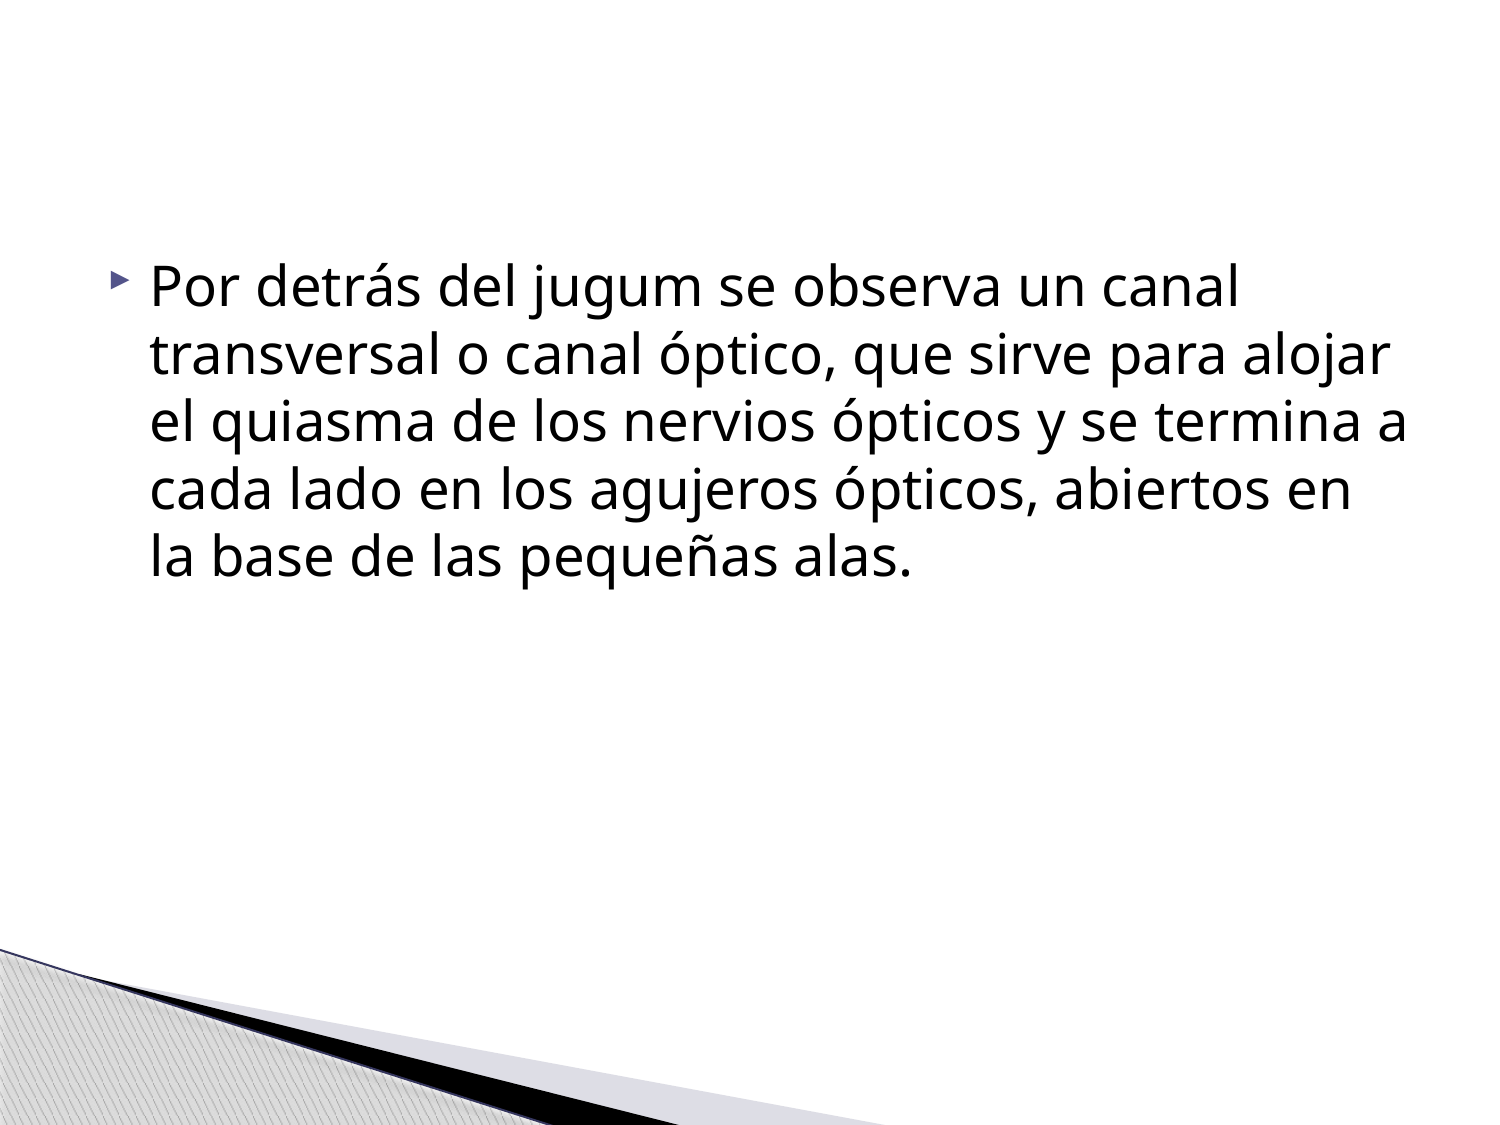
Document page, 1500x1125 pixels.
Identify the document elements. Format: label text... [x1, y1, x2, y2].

list Por detrás del jugum se observa un canal transversal o canal óptico, que sirve para alojar el quiasma de los nervios ópticos y se termina a cada lado en los agujeros ópticos, abiertos en la base de las pequeñas alas. [75, 243, 1425, 986]
